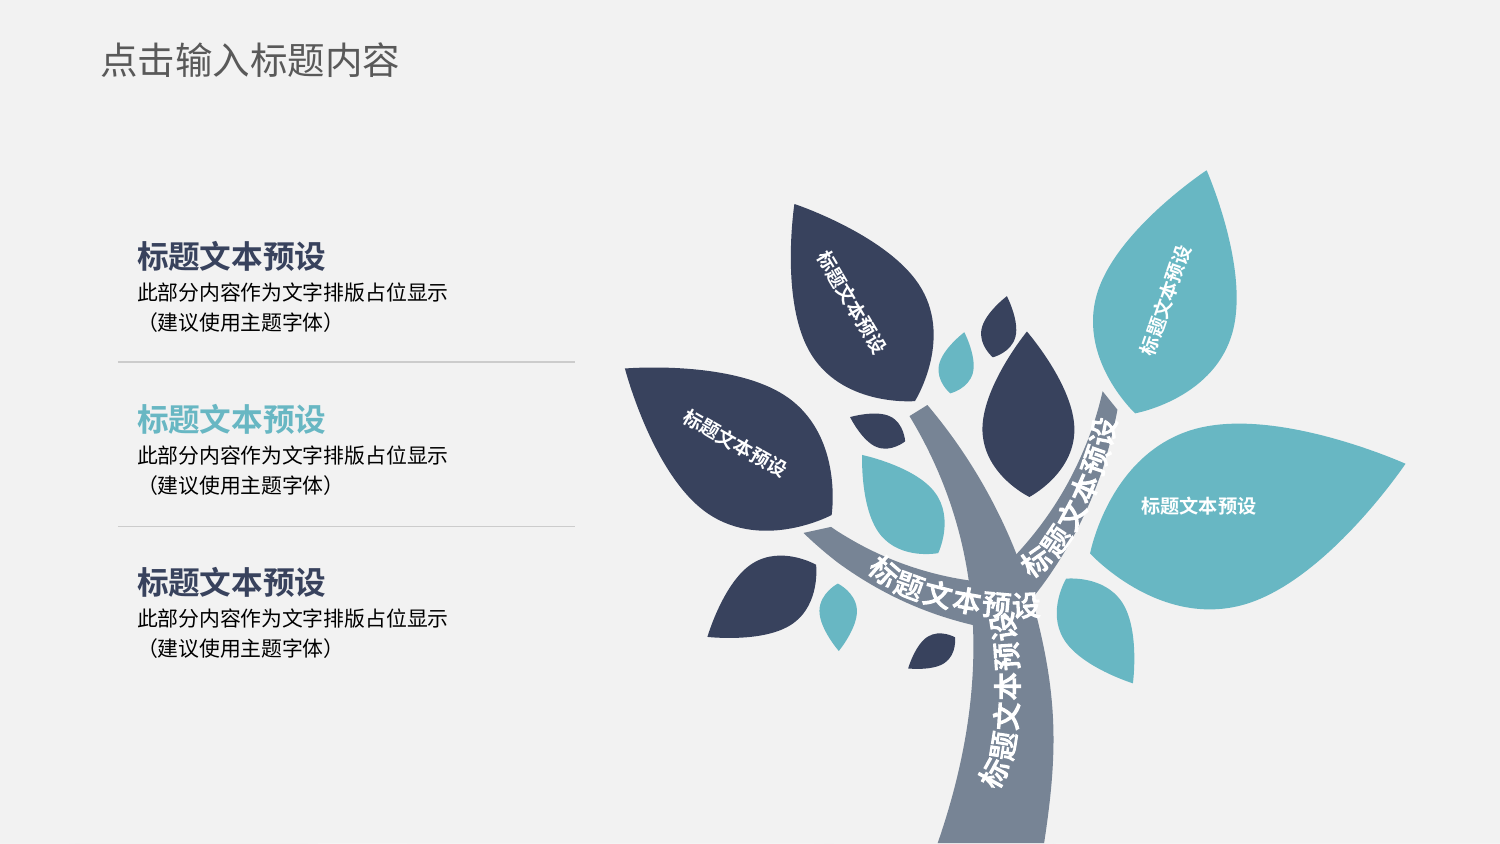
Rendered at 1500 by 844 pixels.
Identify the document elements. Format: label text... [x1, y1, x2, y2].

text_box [600, 164, 1412, 844]
text_box 点击输入标题内容 [100, 28, 450, 91]
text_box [117, 237, 625, 664]
